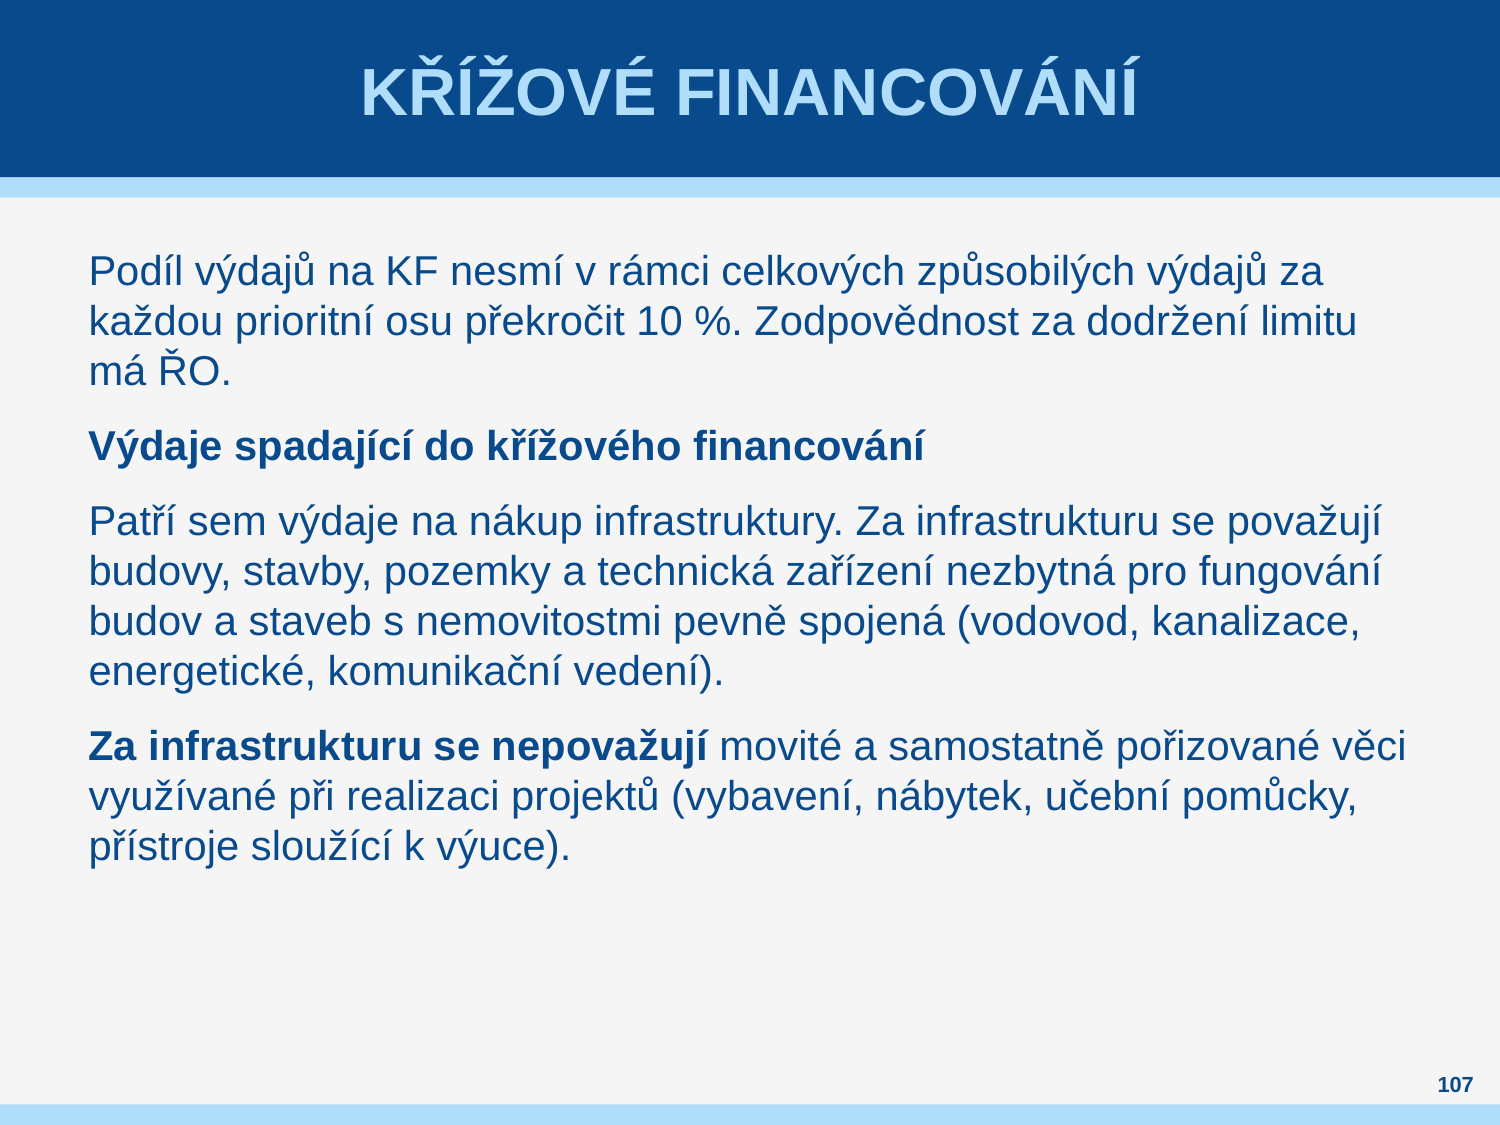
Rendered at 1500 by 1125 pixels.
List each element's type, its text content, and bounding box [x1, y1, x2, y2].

title Křížové financování [59, 0, 1441, 178]
list Podíl výdajů na KF nesmí v rámci celkových způsobilých výdajů za každou prioritní osu překročit 10 %. Zodpovědnost za dodržení limitu má ŘO. Výdaje spadající do křížového financování Patří sem výdaje na nákup infrastruktury. Za infrastrukturu se považují budovy, stavby, pozemky a technická zařízení nezbytná pro fungování budov a staveb s nemovitostmi pevně spojená (vodovod, kanalizace, energetické, komunikační vedení). Za infrastrukturu se nepovažují movité a samostatně pořizované věci využívané při realizaci projektů (vybavení, nábytek, učební pomůcky, přístroje sloužící k výuce). [88, 243, 1412, 953]
slide_number 107 [1417, 1068, 1495, 1099]
